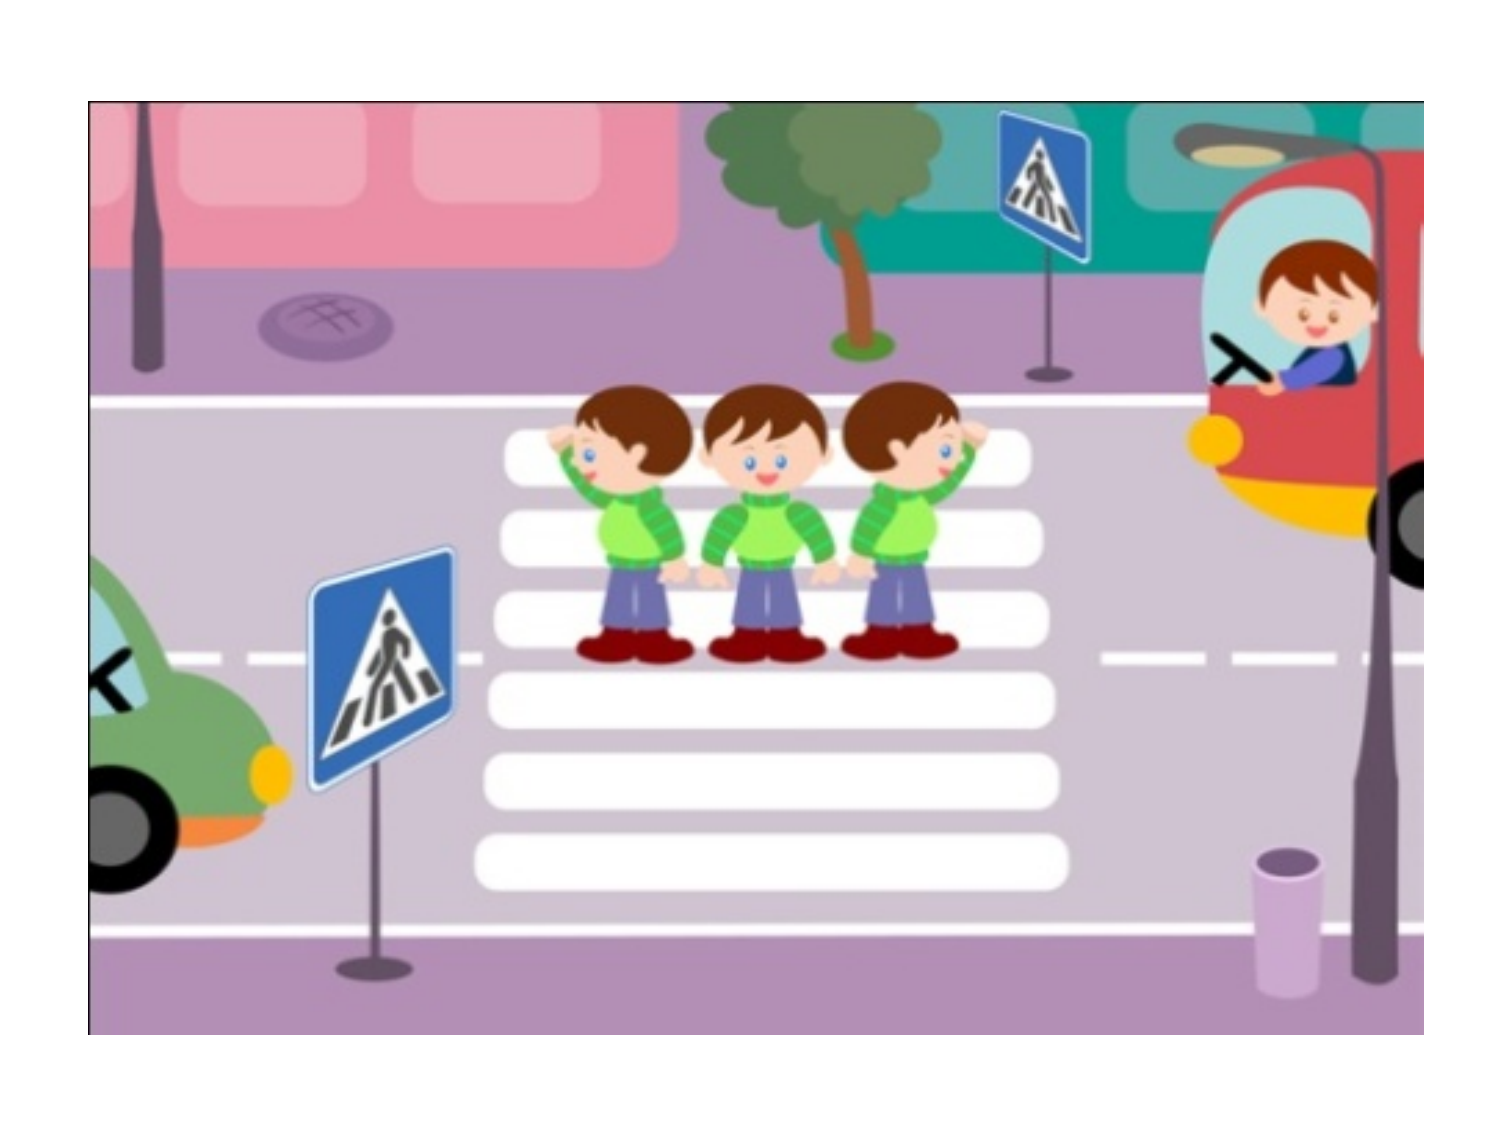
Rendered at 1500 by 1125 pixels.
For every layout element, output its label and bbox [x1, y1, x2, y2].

list [88, 101, 1424, 1036]
